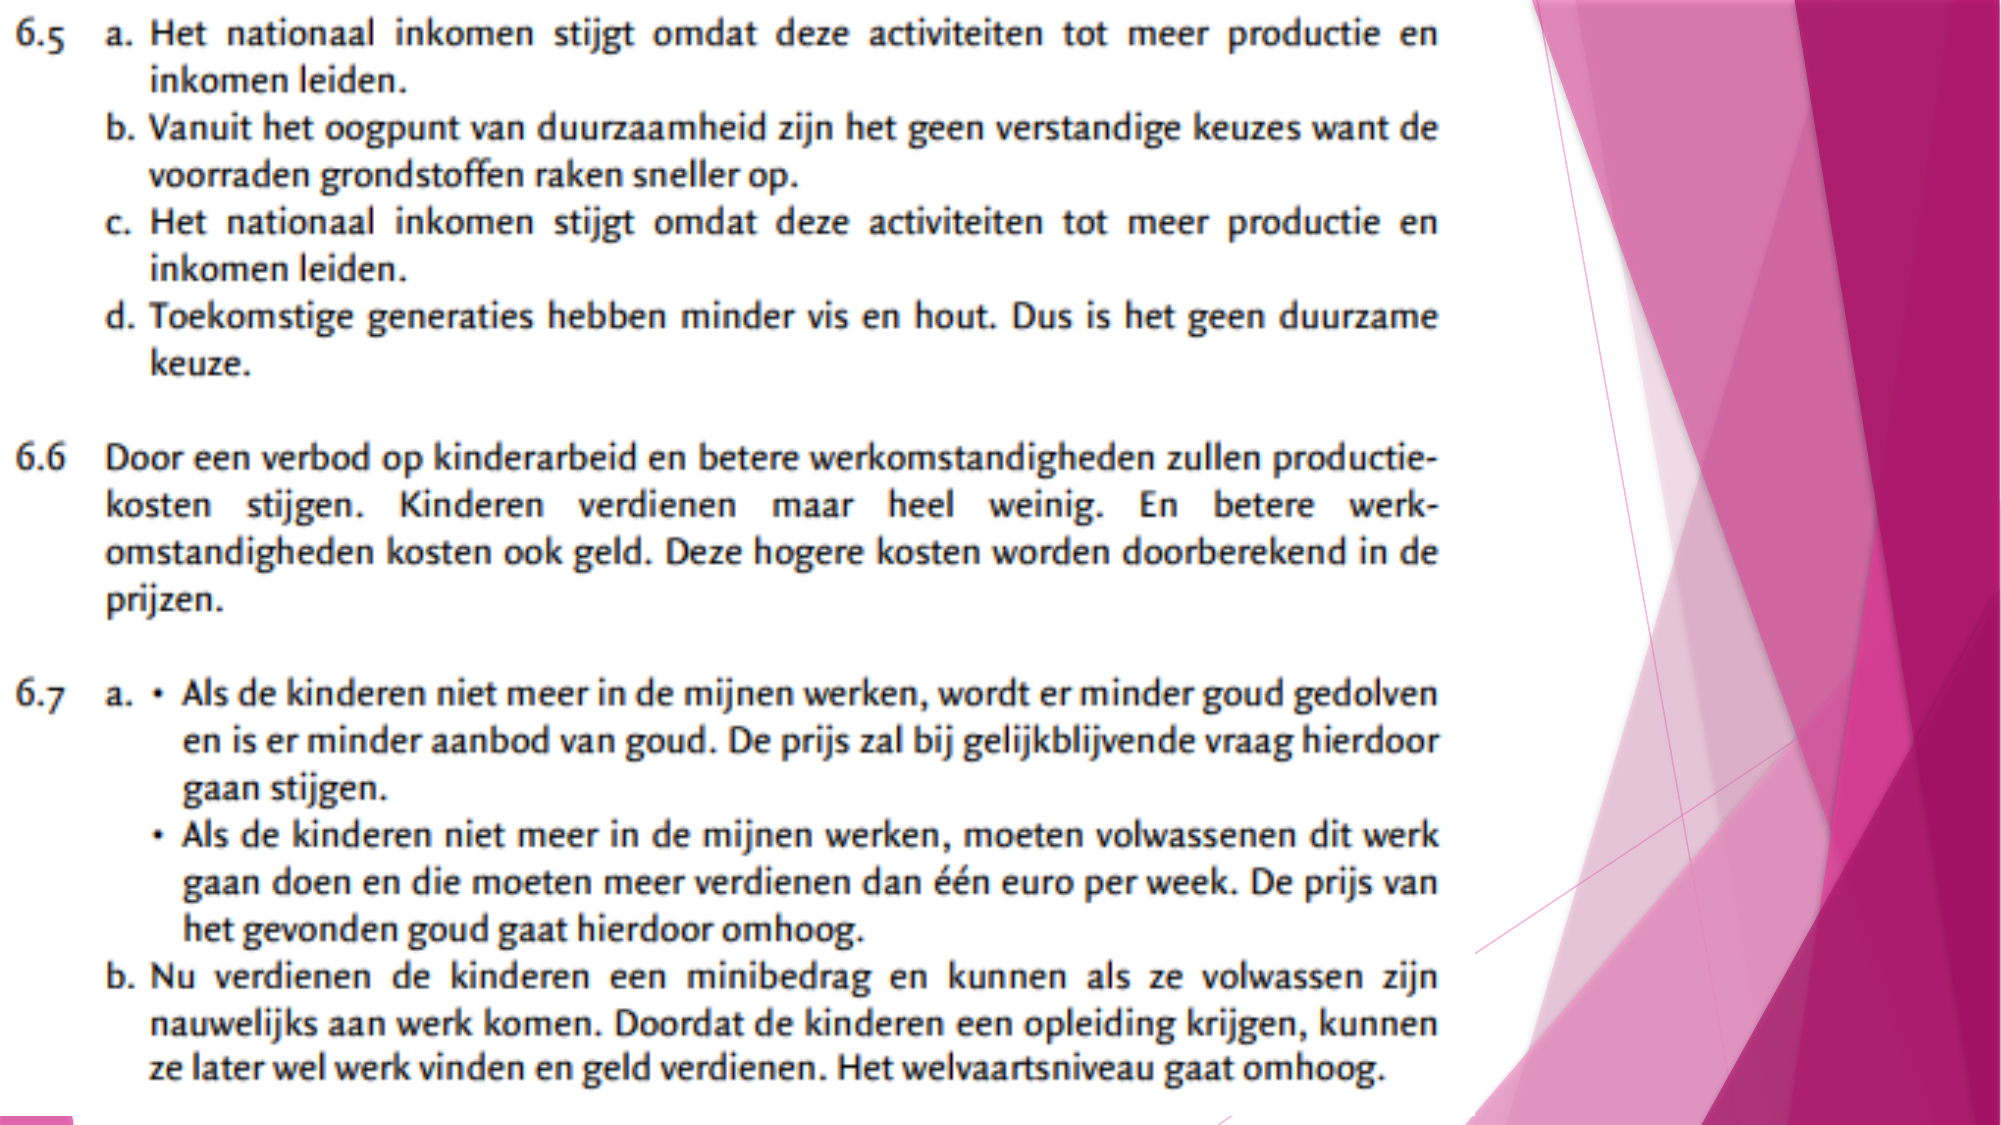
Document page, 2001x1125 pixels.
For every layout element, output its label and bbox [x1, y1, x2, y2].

picture [0, 0, 1475, 1116]
